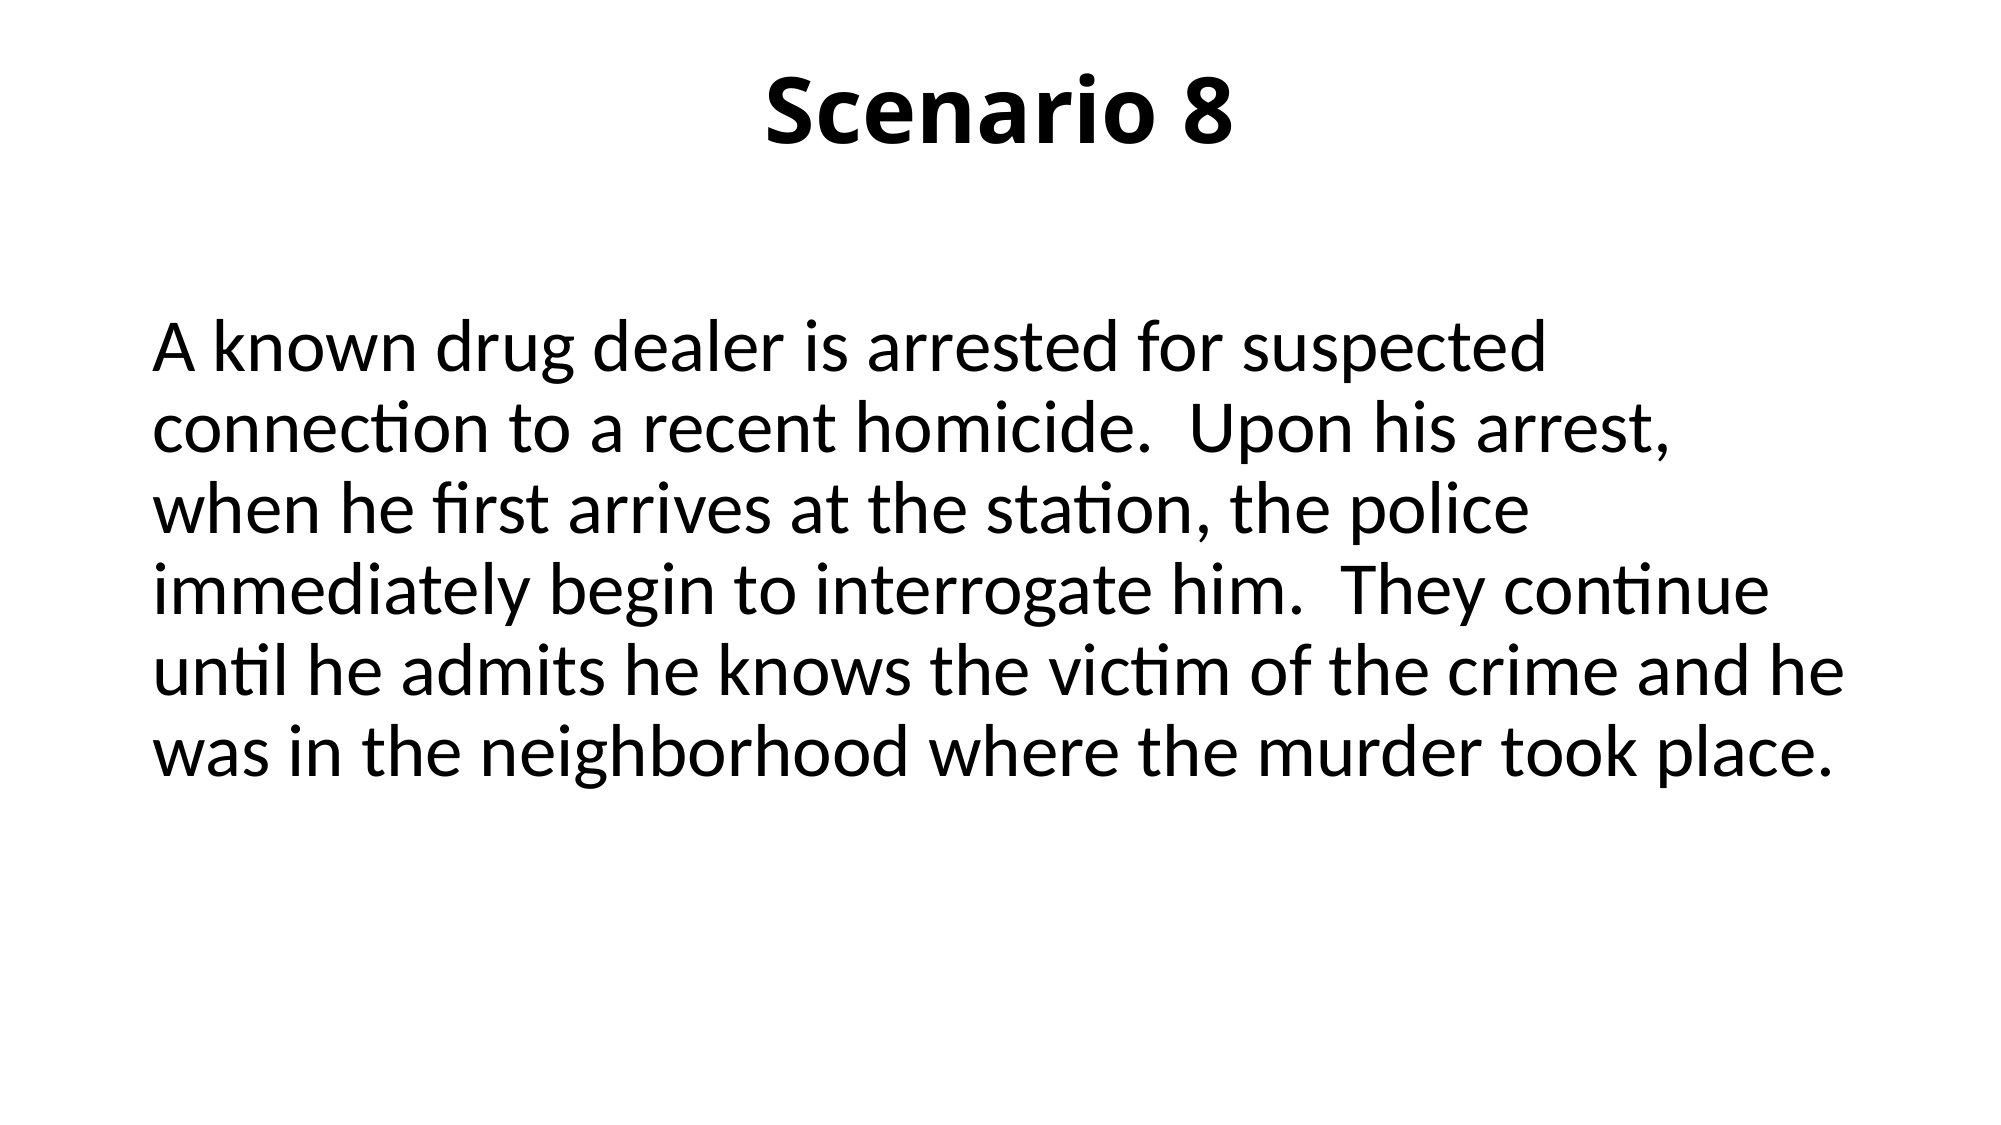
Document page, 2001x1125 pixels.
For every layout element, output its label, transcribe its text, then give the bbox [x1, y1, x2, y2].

list A known drug dealer is arrested for suspected connection to a recent homicide. Upon his arrest, when he first arrives at the station, the police immediately begin to interrogate him. They continue until he admits he knows the victim of the crime and he was in the neighborhood where the murder took place. [137, 299, 1863, 1014]
title Scenario 8 [137, 59, 1863, 278]
